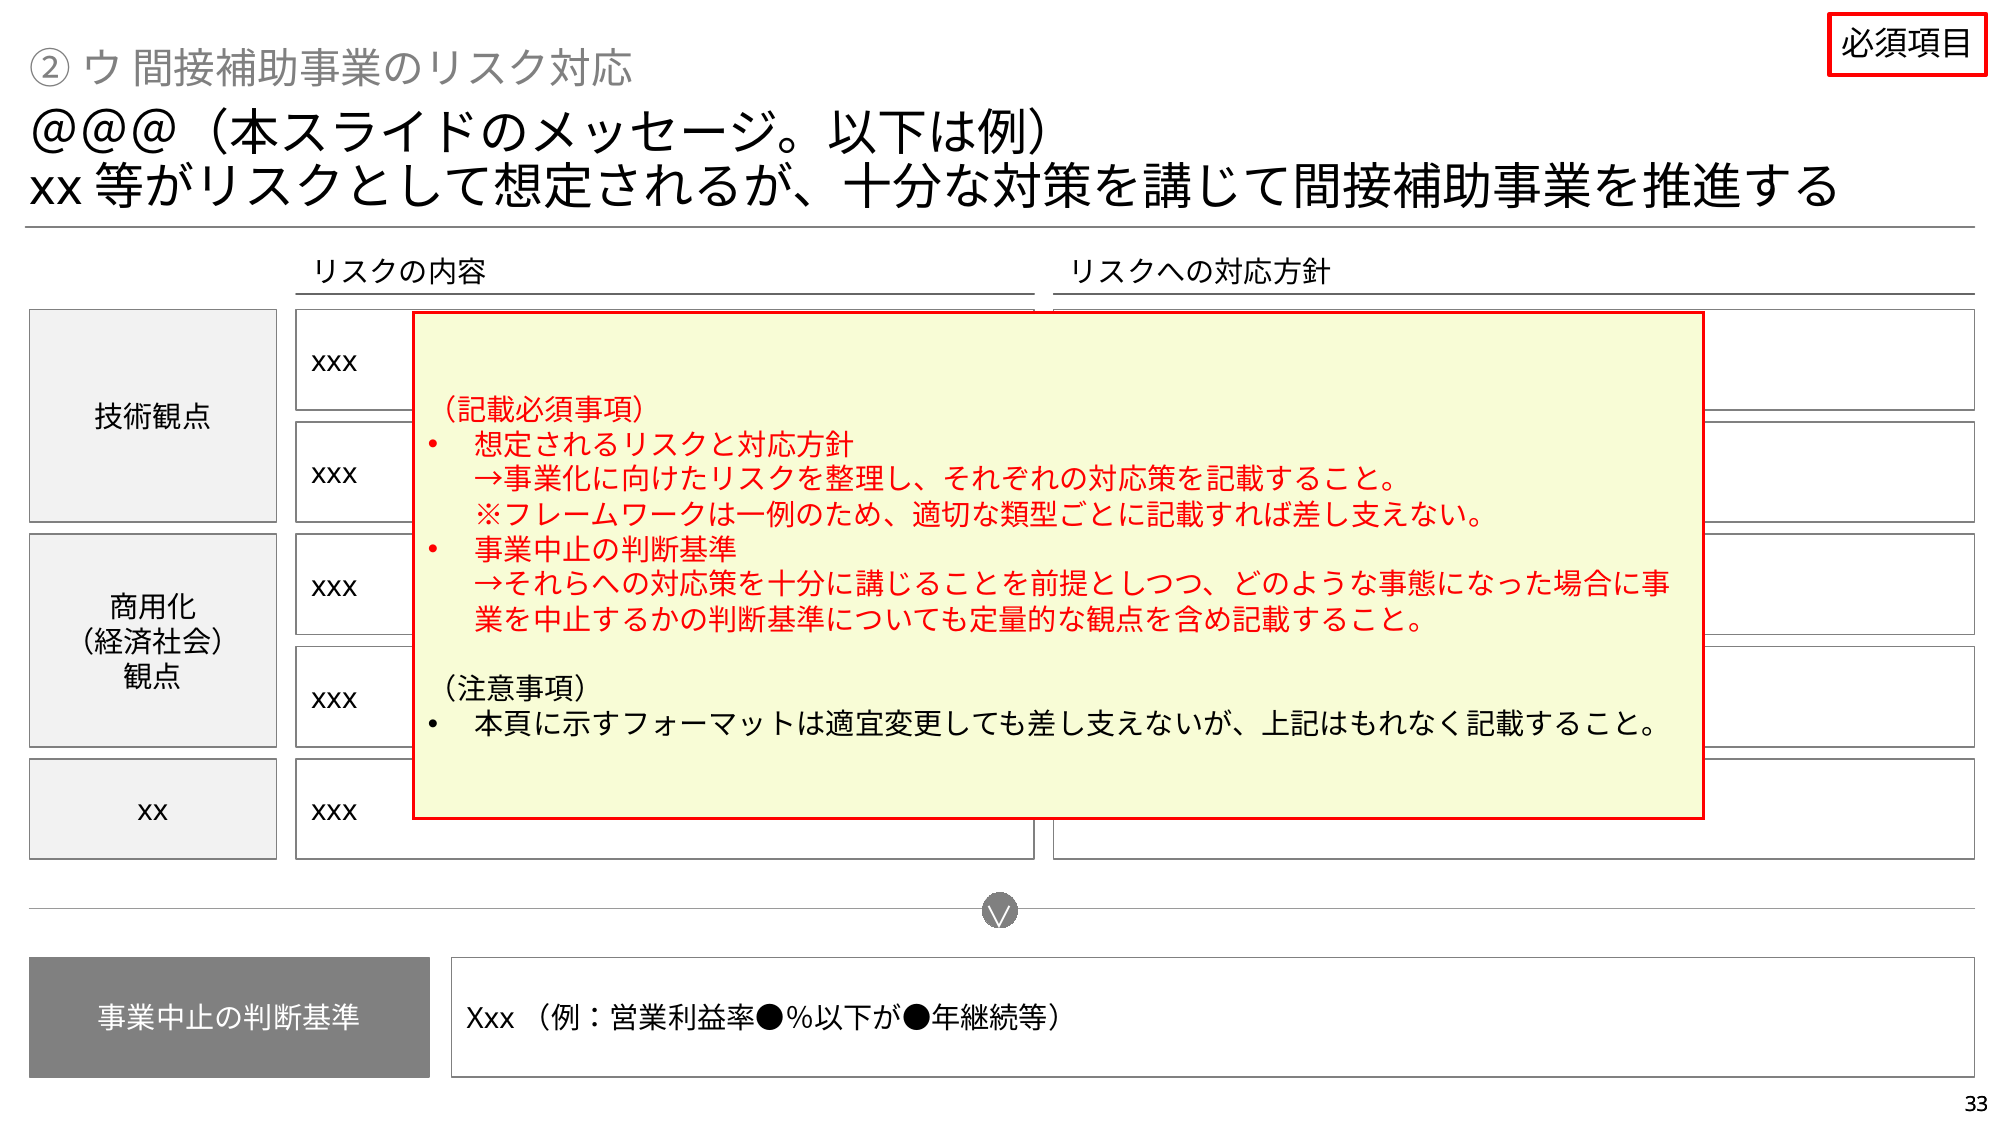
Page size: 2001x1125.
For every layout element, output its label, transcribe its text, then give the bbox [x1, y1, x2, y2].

text_box 商用化 （経済社会） 観点 [28, 533, 278, 748]
text_box ②ウ 間接補助事業のリスク対応 [29, 47, 1802, 94]
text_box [295, 246, 1035, 295]
text_box xxx [1705, 420, 1976, 524]
text_box xxx [294, 757, 1036, 861]
text_box 必須項目 [1829, 13, 1986, 75]
text_box xxx [294, 308, 1036, 411]
text_box ＠＠＠（本スライドのメッセージ。以下は例） xx等がリスクとして想定されるが、十分な対策を講じて間接補助事業を推進する [29, 107, 1875, 216]
text_box xxx [294, 645, 412, 748]
text_box ＞ [982, 909, 1018, 928]
text_box （記載必須事項） 想定されるリスクと対応方針 →事業化に向けたリスクを整理し、それぞれの対応策を記載すること。 ※フレームワークは一例のため、適切な類型ごとに記載すれば差し支えない。 事業中止の判断基準 →それらへの対応策を十分に講じることを前提としつつ、どのような事態になった場合に事業を中止するかの判断基準についても定量的な観点を含め記載すること。 （注意事項） 本頁に示すフォーマットは適宜変更しても差し支えないが、上記はもれなく記載すること。 [412, 311, 1705, 820]
text_box xxx [1705, 533, 1976, 636]
text_box xxx [294, 533, 412, 636]
text_box xxx [294, 420, 412, 524]
text_box 事業中止の判断基準 [28, 956, 431, 1078]
text_box xxx [1705, 645, 1976, 748]
text_box 技術観点 [28, 308, 278, 524]
text_box xxx [1052, 757, 1976, 861]
text_box Xxx（例：営業利益率●％以下が●年継続等） [450, 956, 1976, 1078]
text_box xx [28, 757, 278, 861]
text_box ＞ [982, 892, 1018, 907]
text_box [1053, 246, 1975, 295]
text_box xxx [1052, 308, 1976, 411]
